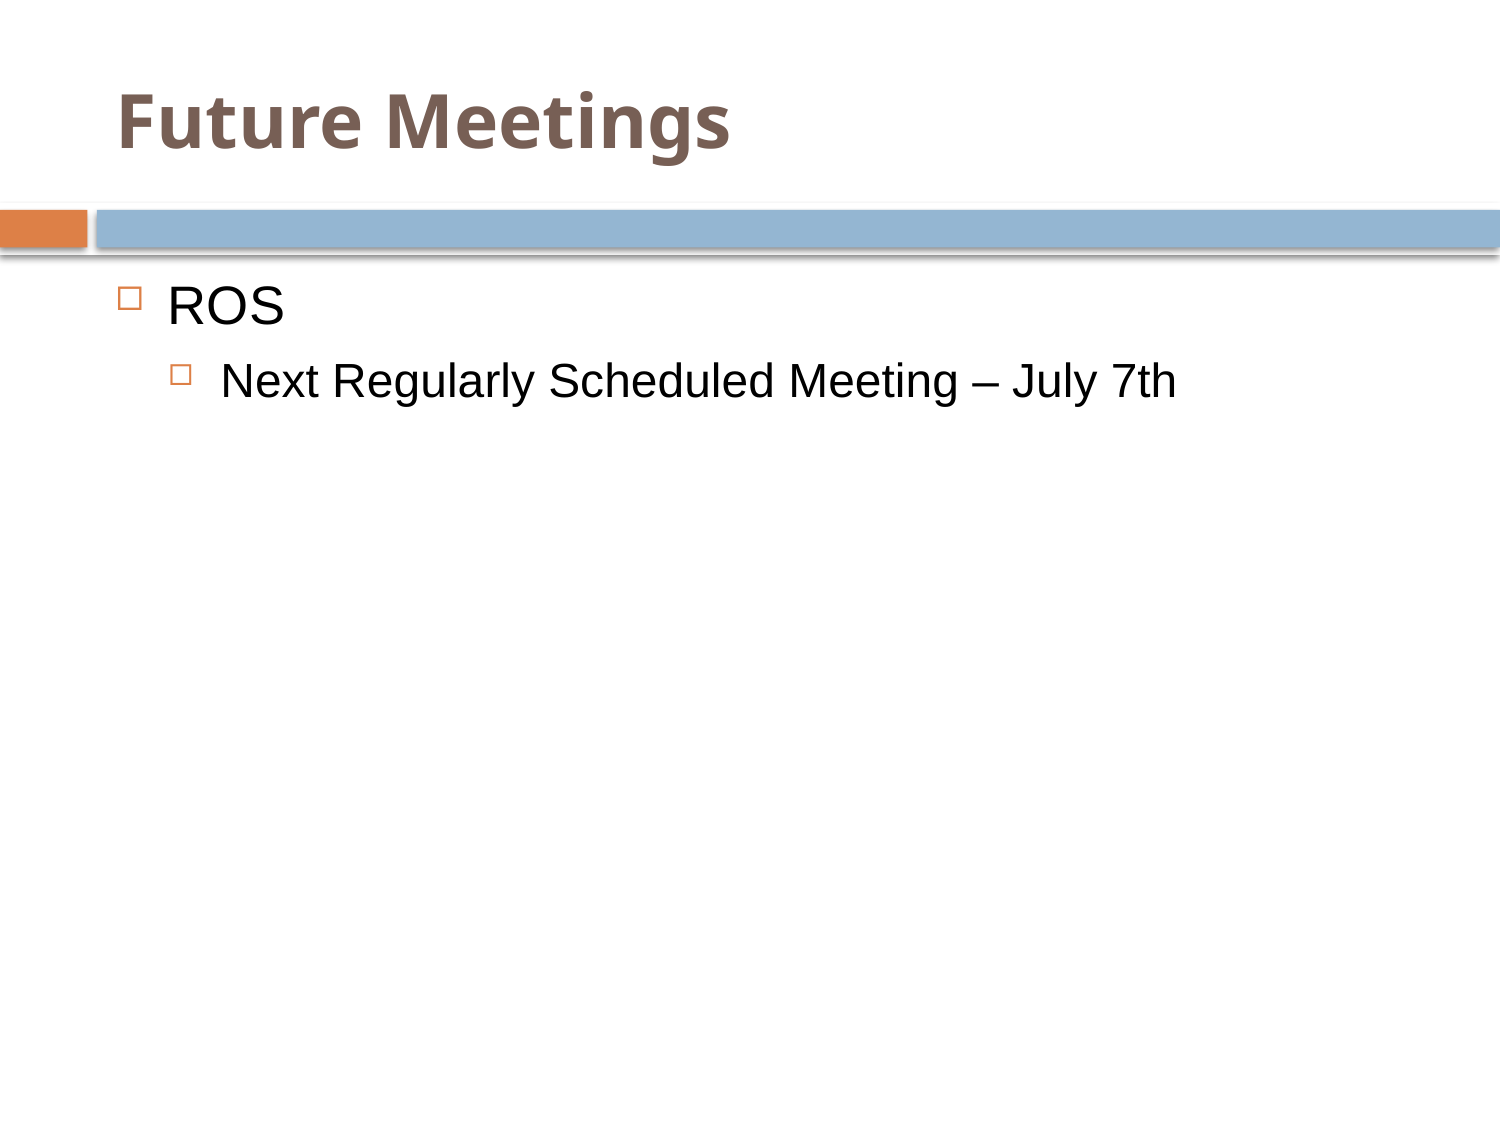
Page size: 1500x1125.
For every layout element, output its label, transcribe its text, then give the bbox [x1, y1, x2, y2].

list ROS Next Regularly Scheduled Meeting – July 7th [100, 262, 1439, 1001]
title Future Meetings [100, 37, 1439, 201]
